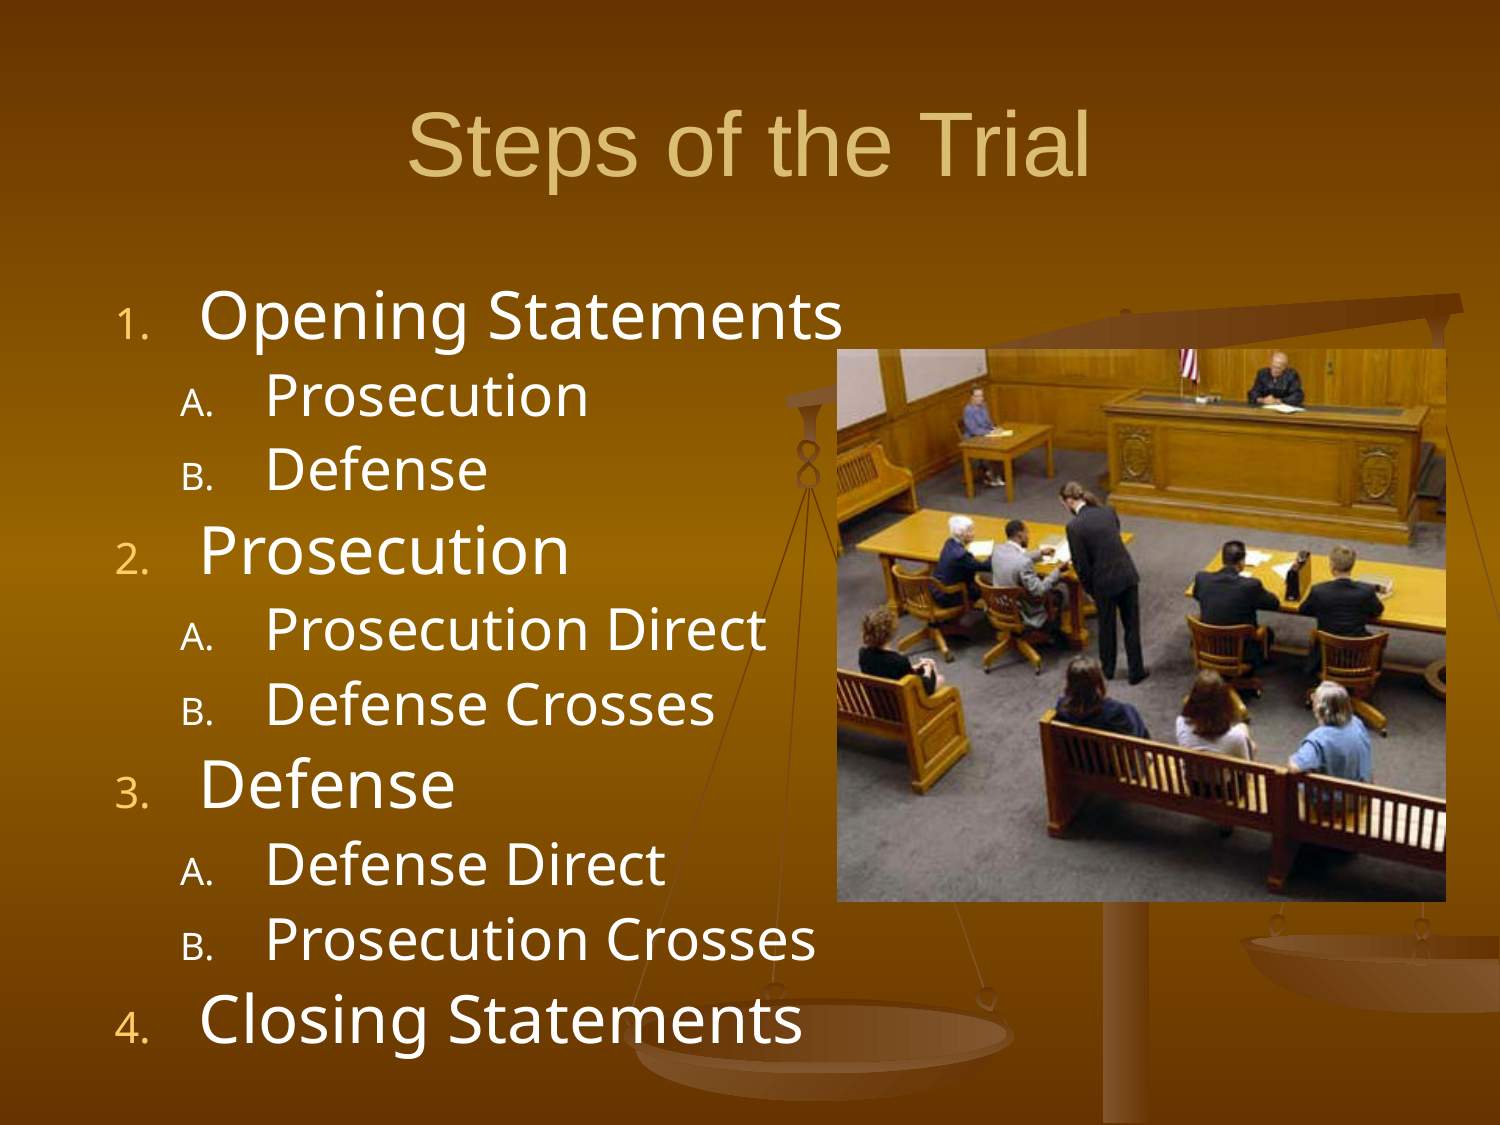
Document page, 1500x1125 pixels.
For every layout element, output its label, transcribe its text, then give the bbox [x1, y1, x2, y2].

title Steps of the Trial [74, 45, 1426, 234]
picture [837, 349, 1446, 902]
list Opening Statements Prosecution Defense Prosecution Prosecution Direct Defense Crosses Defense Defense Direct Prosecution Crosses Closing Statements [99, 274, 1463, 1001]
